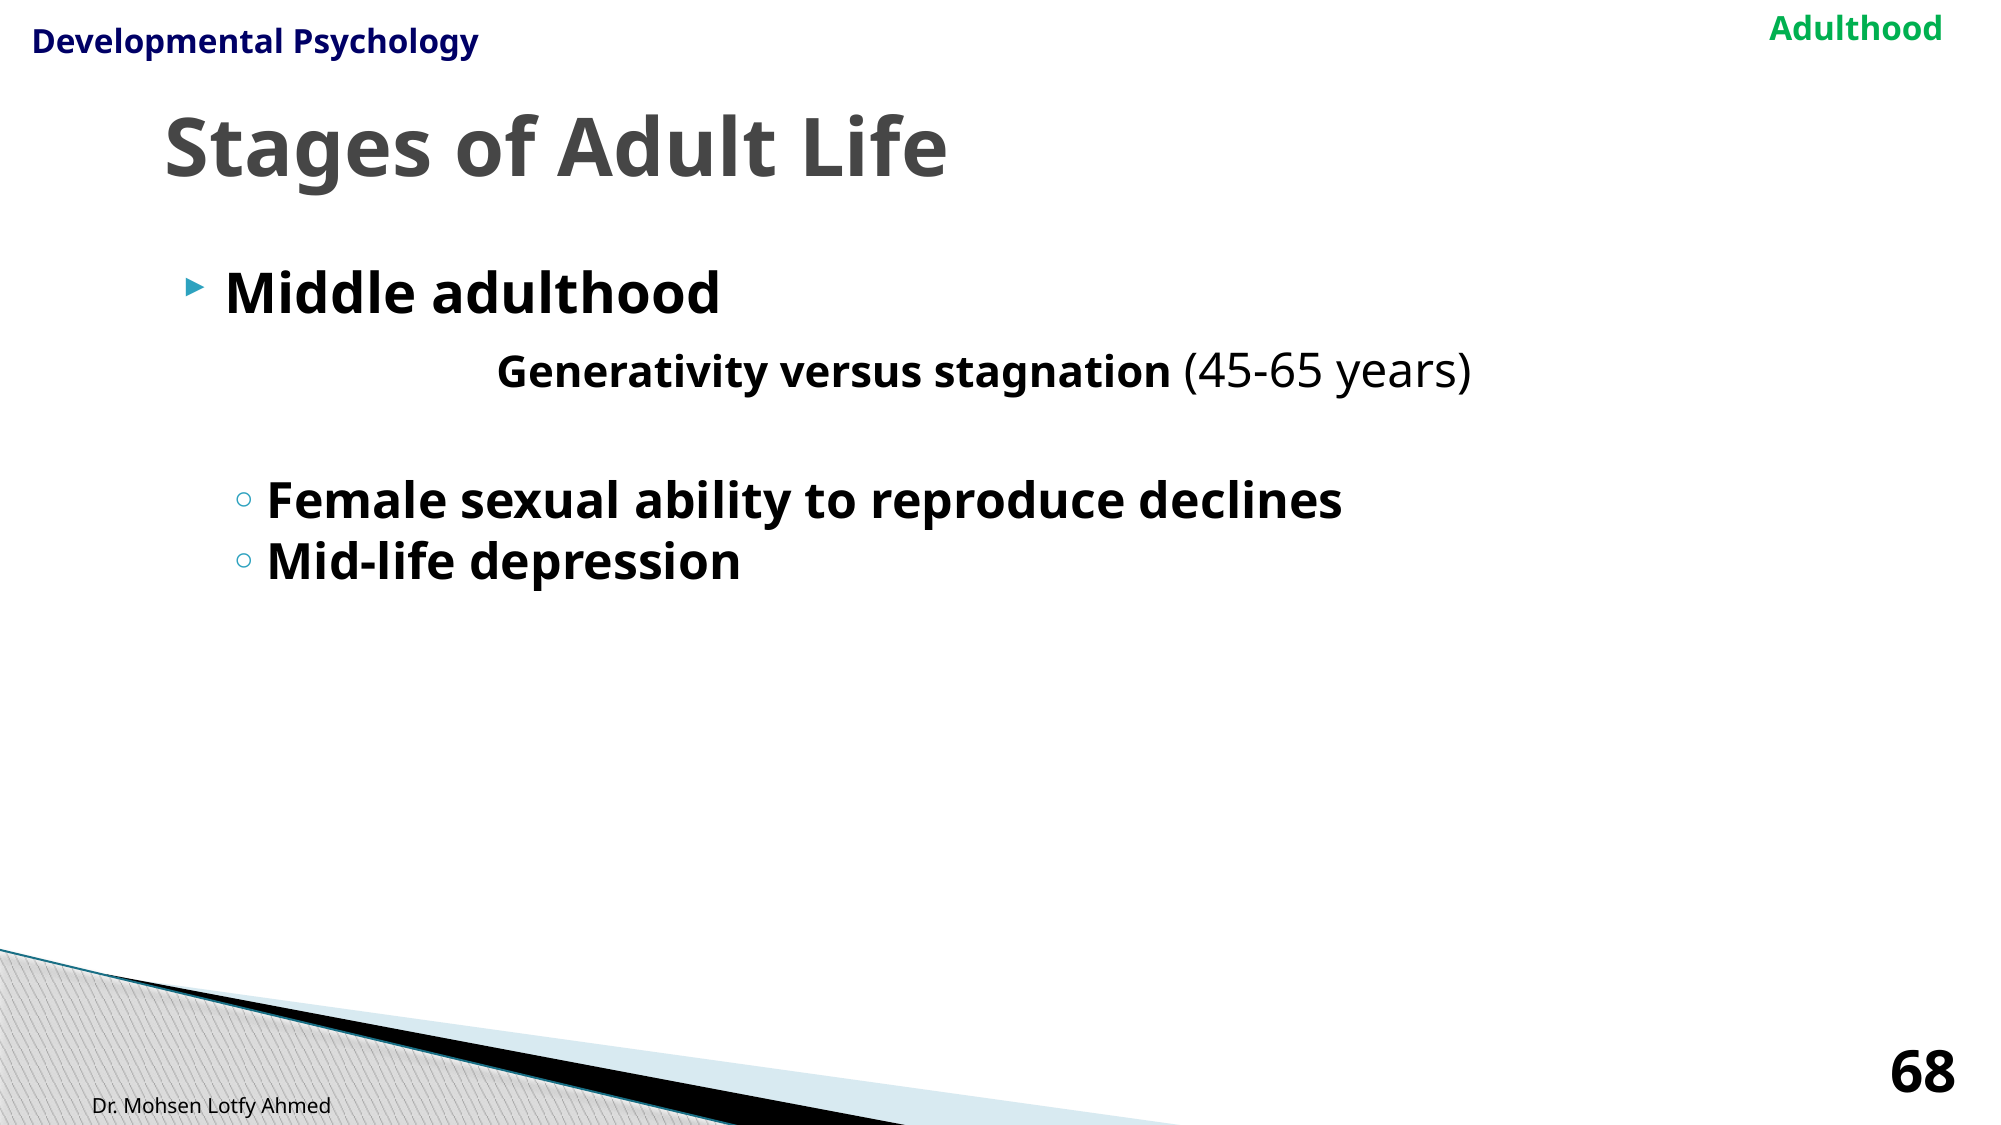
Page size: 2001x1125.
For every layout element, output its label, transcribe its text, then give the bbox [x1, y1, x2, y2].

text_box Adulthood [1754, 0, 2000, 55]
text_box Developmental Psychology [16, 12, 767, 68]
list Middle adulthood Generativity versus stagnation (45-65 years) Female sexual ability to reproduce declines Mid-life depression [150, 249, 1884, 788]
title Stages of Adult Life [150, 87, 1850, 200]
footer Dr. Mohsen Lotfy Ahmed [0, 1065, 347, 1125]
slide_number 68 [1829, 1024, 1972, 1112]
